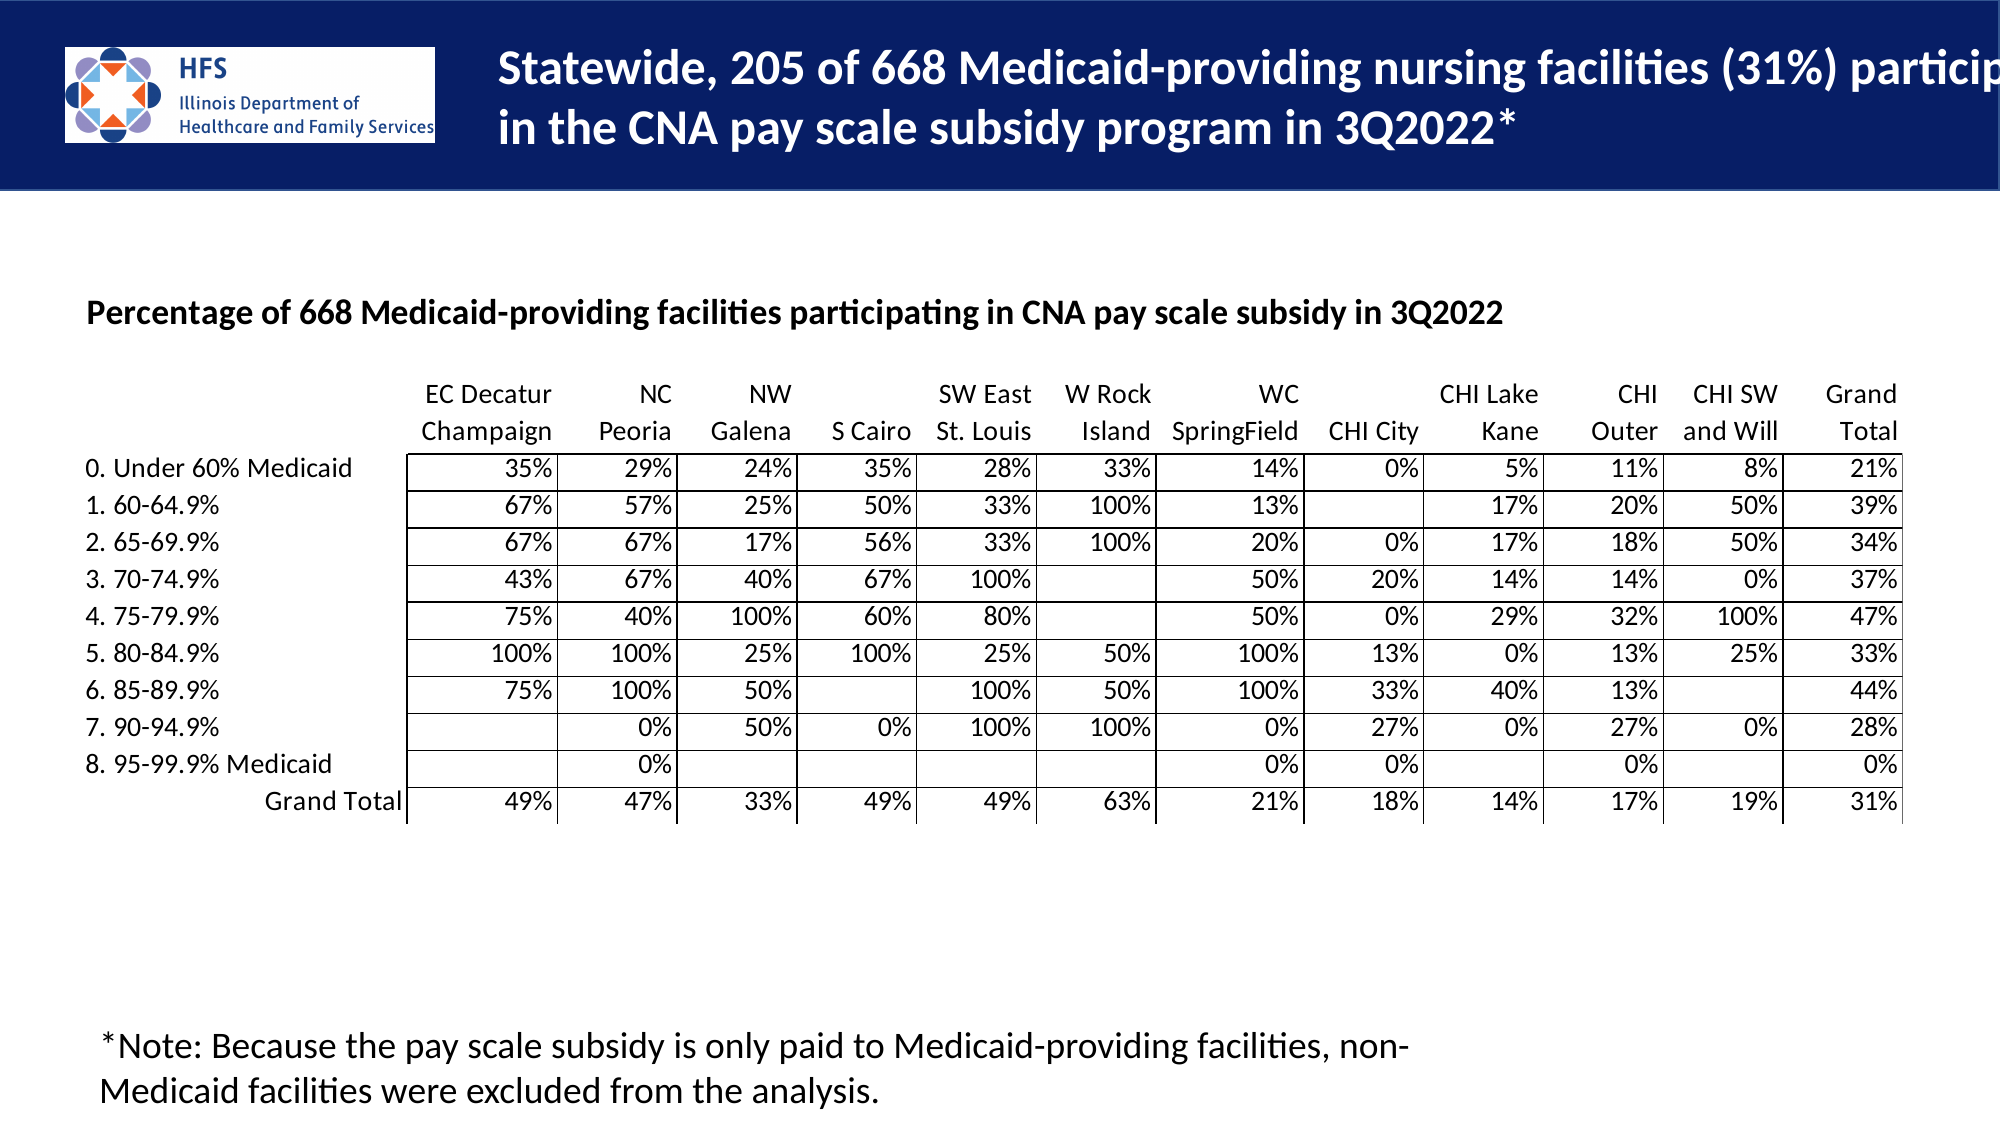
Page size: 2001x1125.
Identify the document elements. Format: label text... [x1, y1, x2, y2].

picture [64, 47, 435, 143]
text_box Statewide, 205 of 668 Medicaid-providing nursing facilities (31%) participated in the CNA pay scale subsidy program in 3Q2022* [483, 27, 2000, 162]
text_box *Note: Because the pay scale subsidy is only paid to Medicaid-providing facilities, non-Medicaid facilities were excluded from the analysis. [84, 1013, 1427, 1119]
picture [80, 295, 1904, 825]
text_box [0, 0, 2000, 191]
